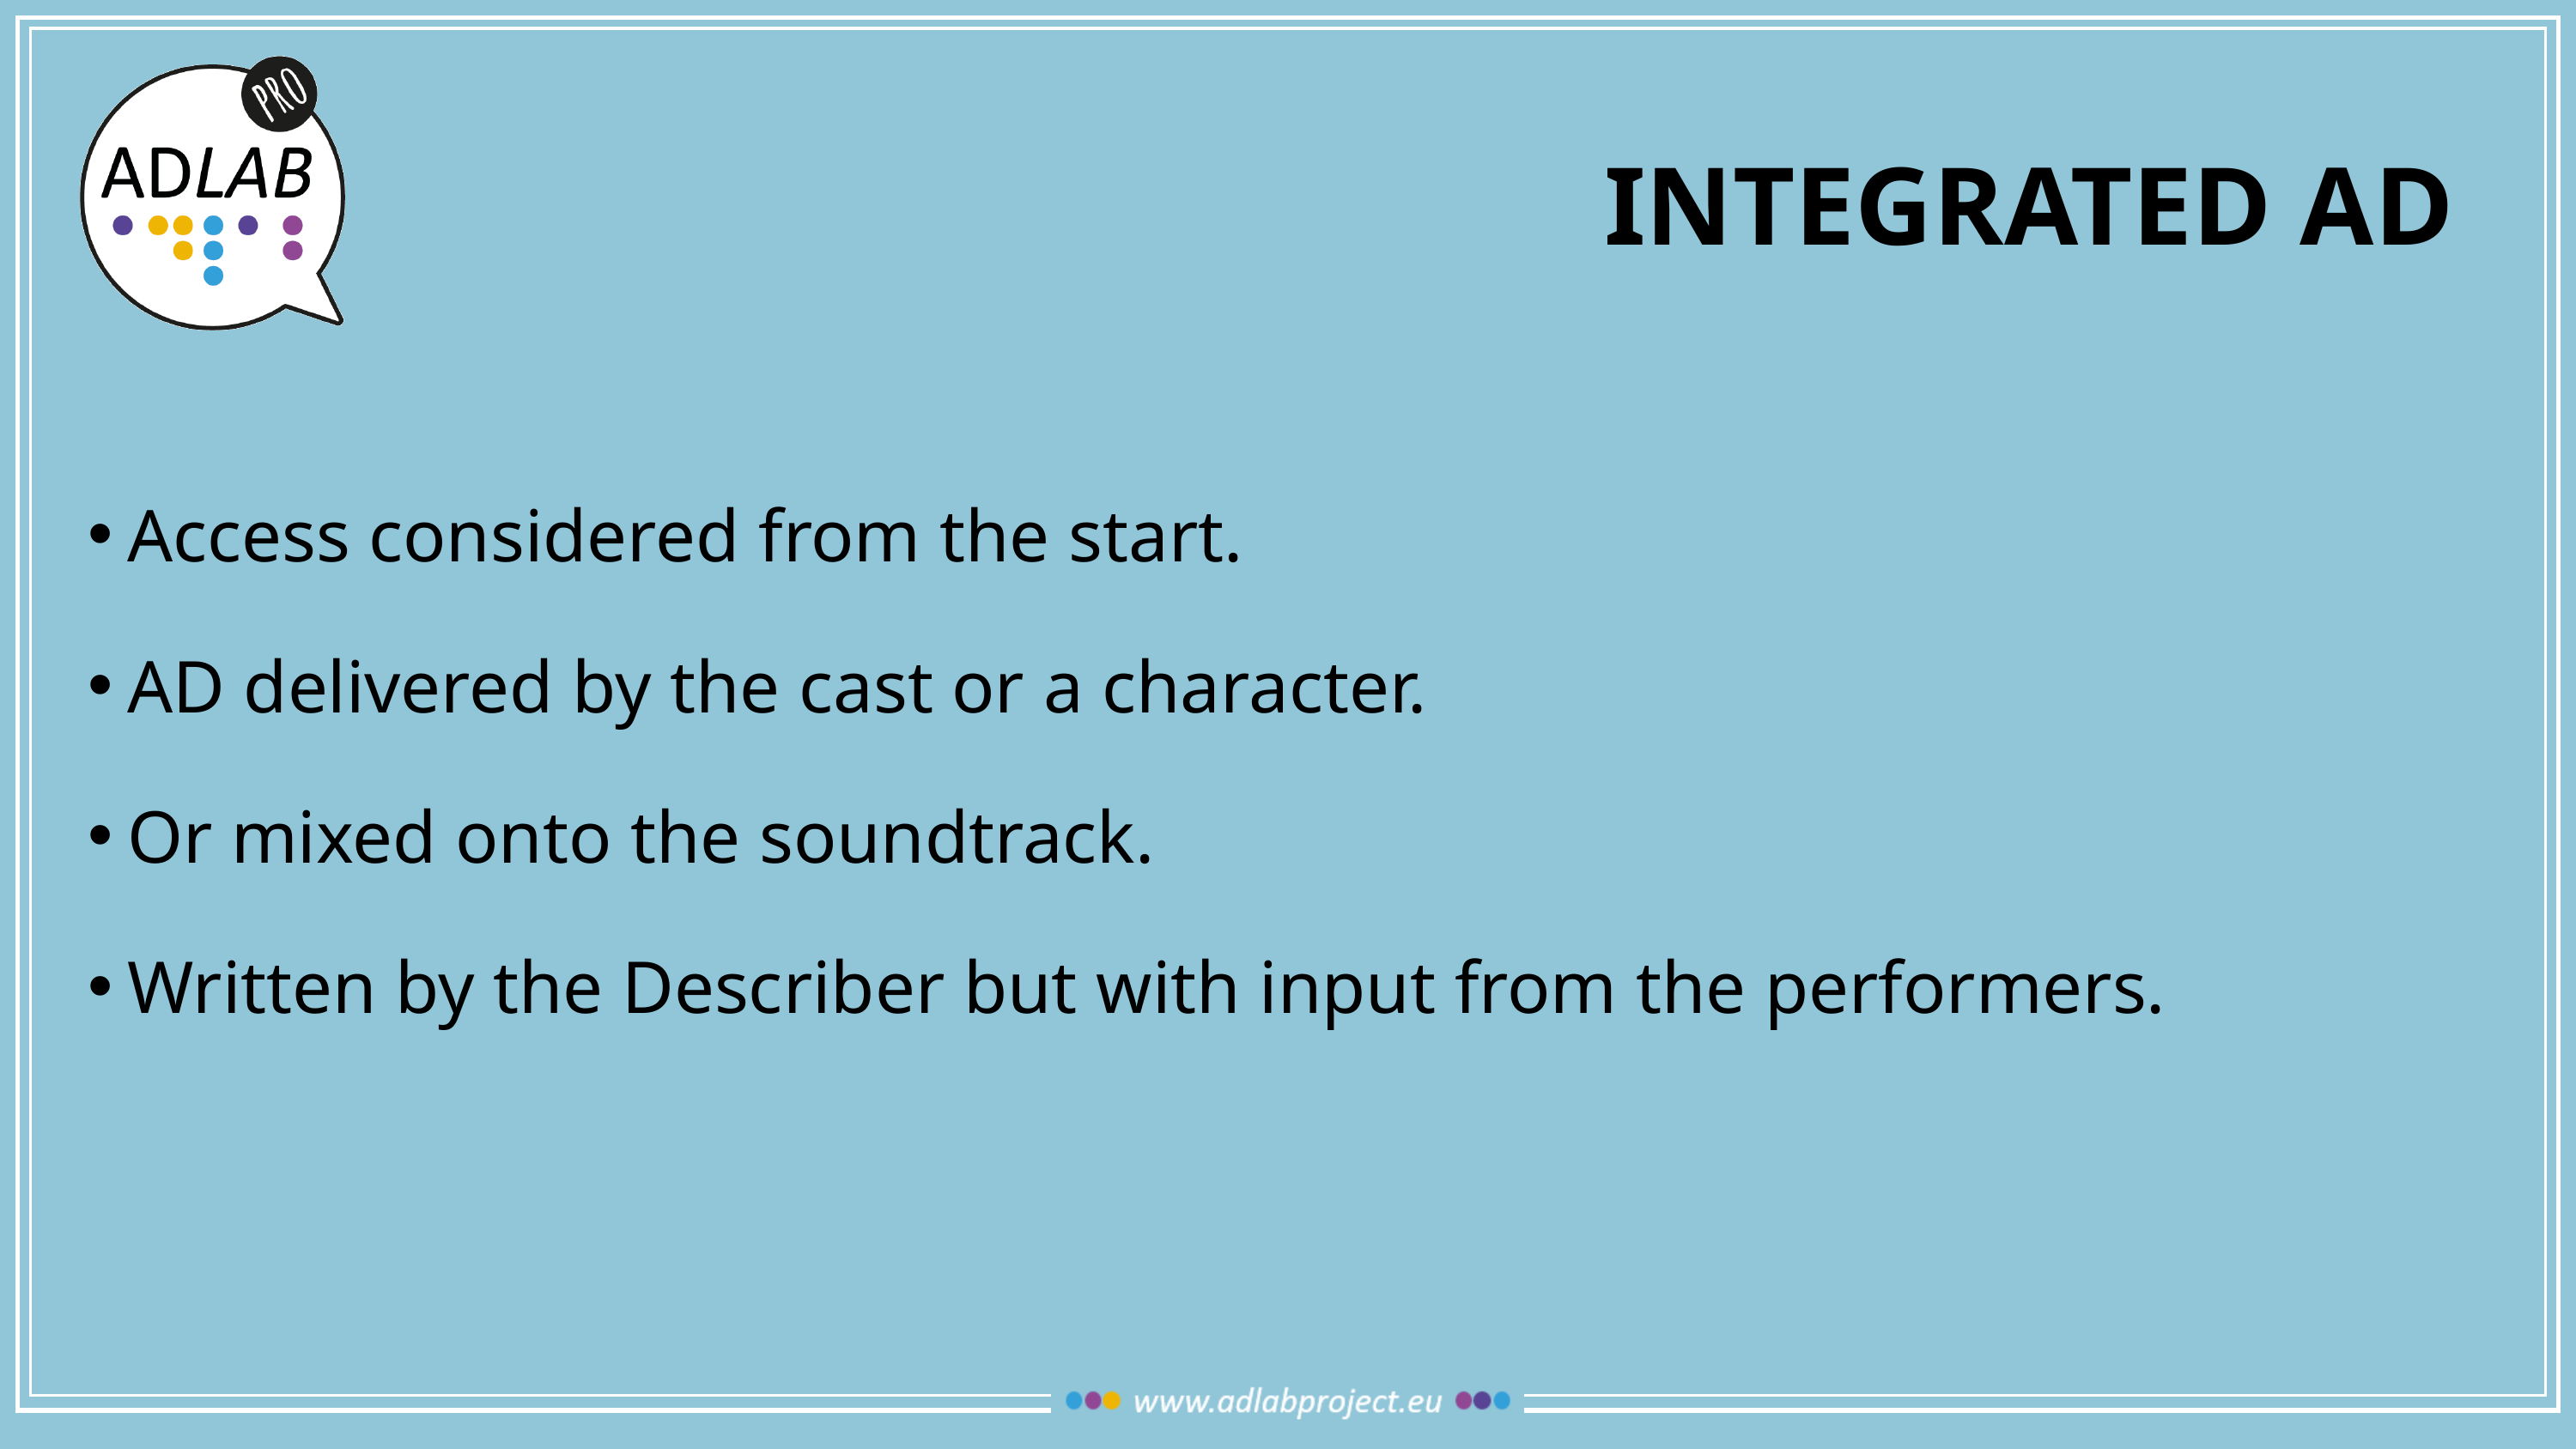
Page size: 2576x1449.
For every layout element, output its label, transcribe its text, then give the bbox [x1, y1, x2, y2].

picture [1051, 1378, 1524, 1429]
title Integrated ad [384, 70, 2467, 351]
picture [72, 49, 353, 330]
list Access considered from the start. AD delivered by the cast or a character. Or mixed onto the soundtrack. Written by the Describer but with input from the performers. [75, 440, 2501, 1122]
